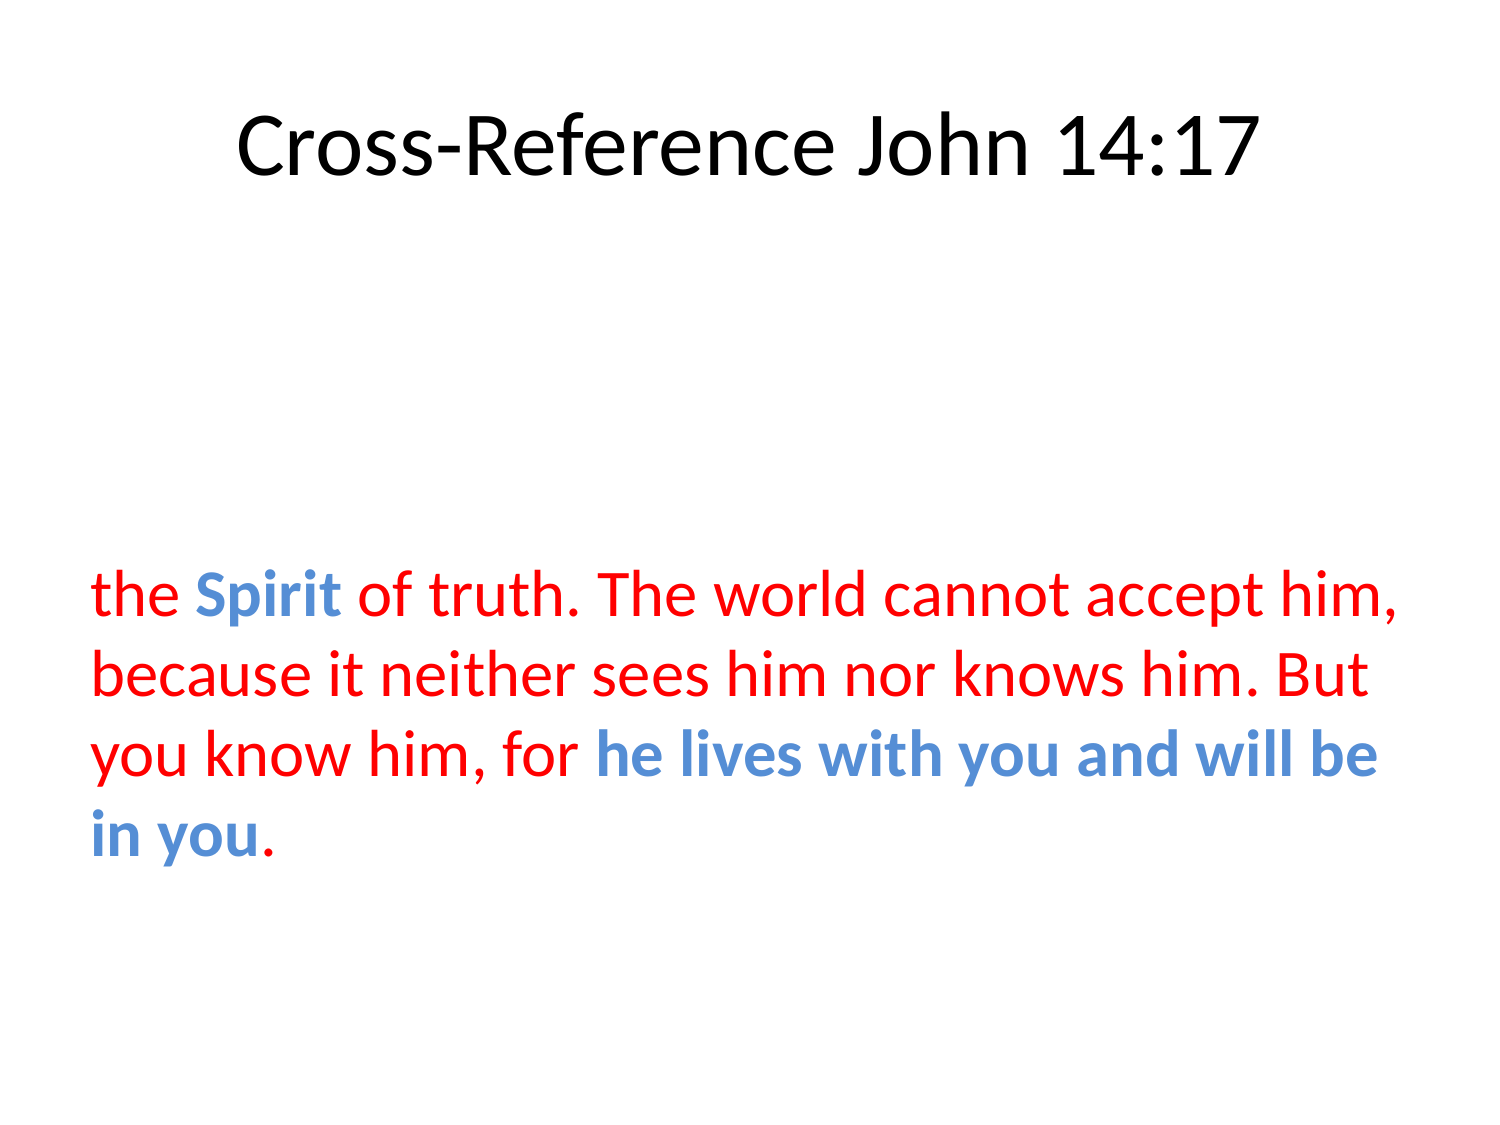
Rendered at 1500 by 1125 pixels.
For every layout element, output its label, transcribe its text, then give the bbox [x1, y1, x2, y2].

list the Spirit of truth. The world cannot accept him, because it neither sees him nor knows him. But you know him, for he lives with you and will be in you. [75, 262, 1425, 1005]
title Cross-Reference John 14:17 [75, 45, 1425, 233]
